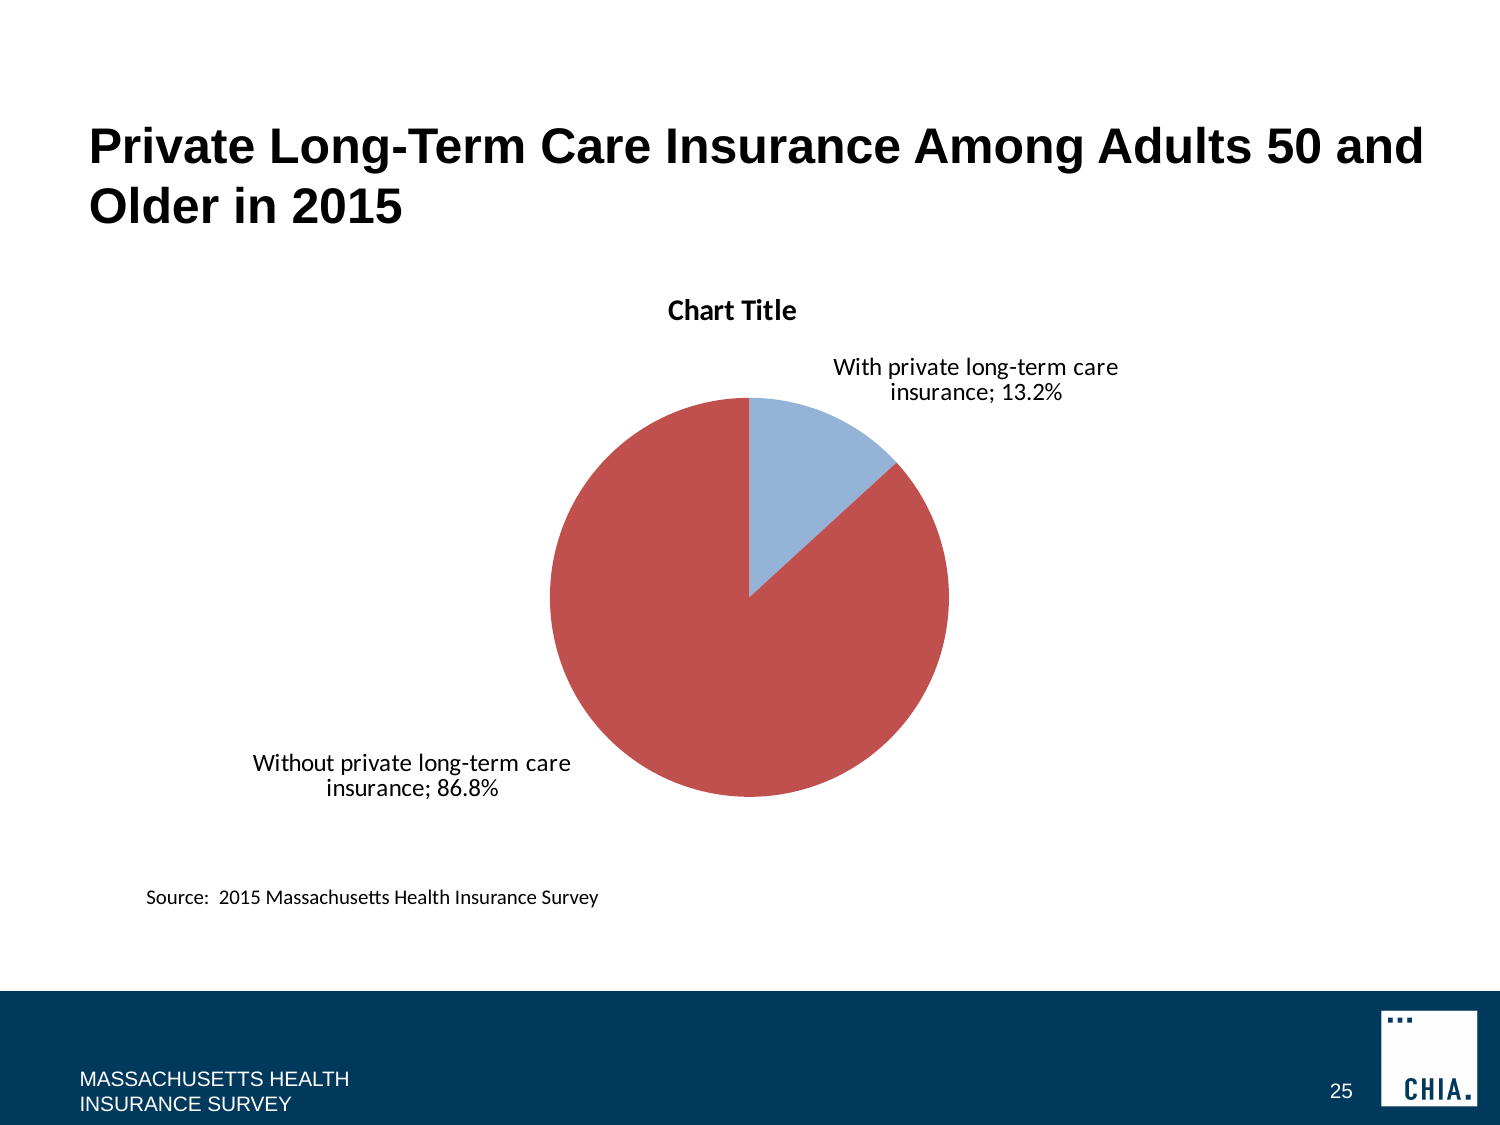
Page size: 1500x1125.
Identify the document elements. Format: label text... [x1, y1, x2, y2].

slide_number 25 [1017, 1060, 1368, 1121]
footer MASSACHUSETTS HEALTH INSURANCE SURVEY [64, 1060, 430, 1121]
text_box Source: 2015 Massachusetts Health Insurance Survey [131, 876, 1368, 916]
chart [73, 269, 1393, 858]
picture [0, 991, 1500, 1125]
title Private Long-Term Care Insurance Among Adults 50 and Older in 2015 [73, 120, 1452, 227]
